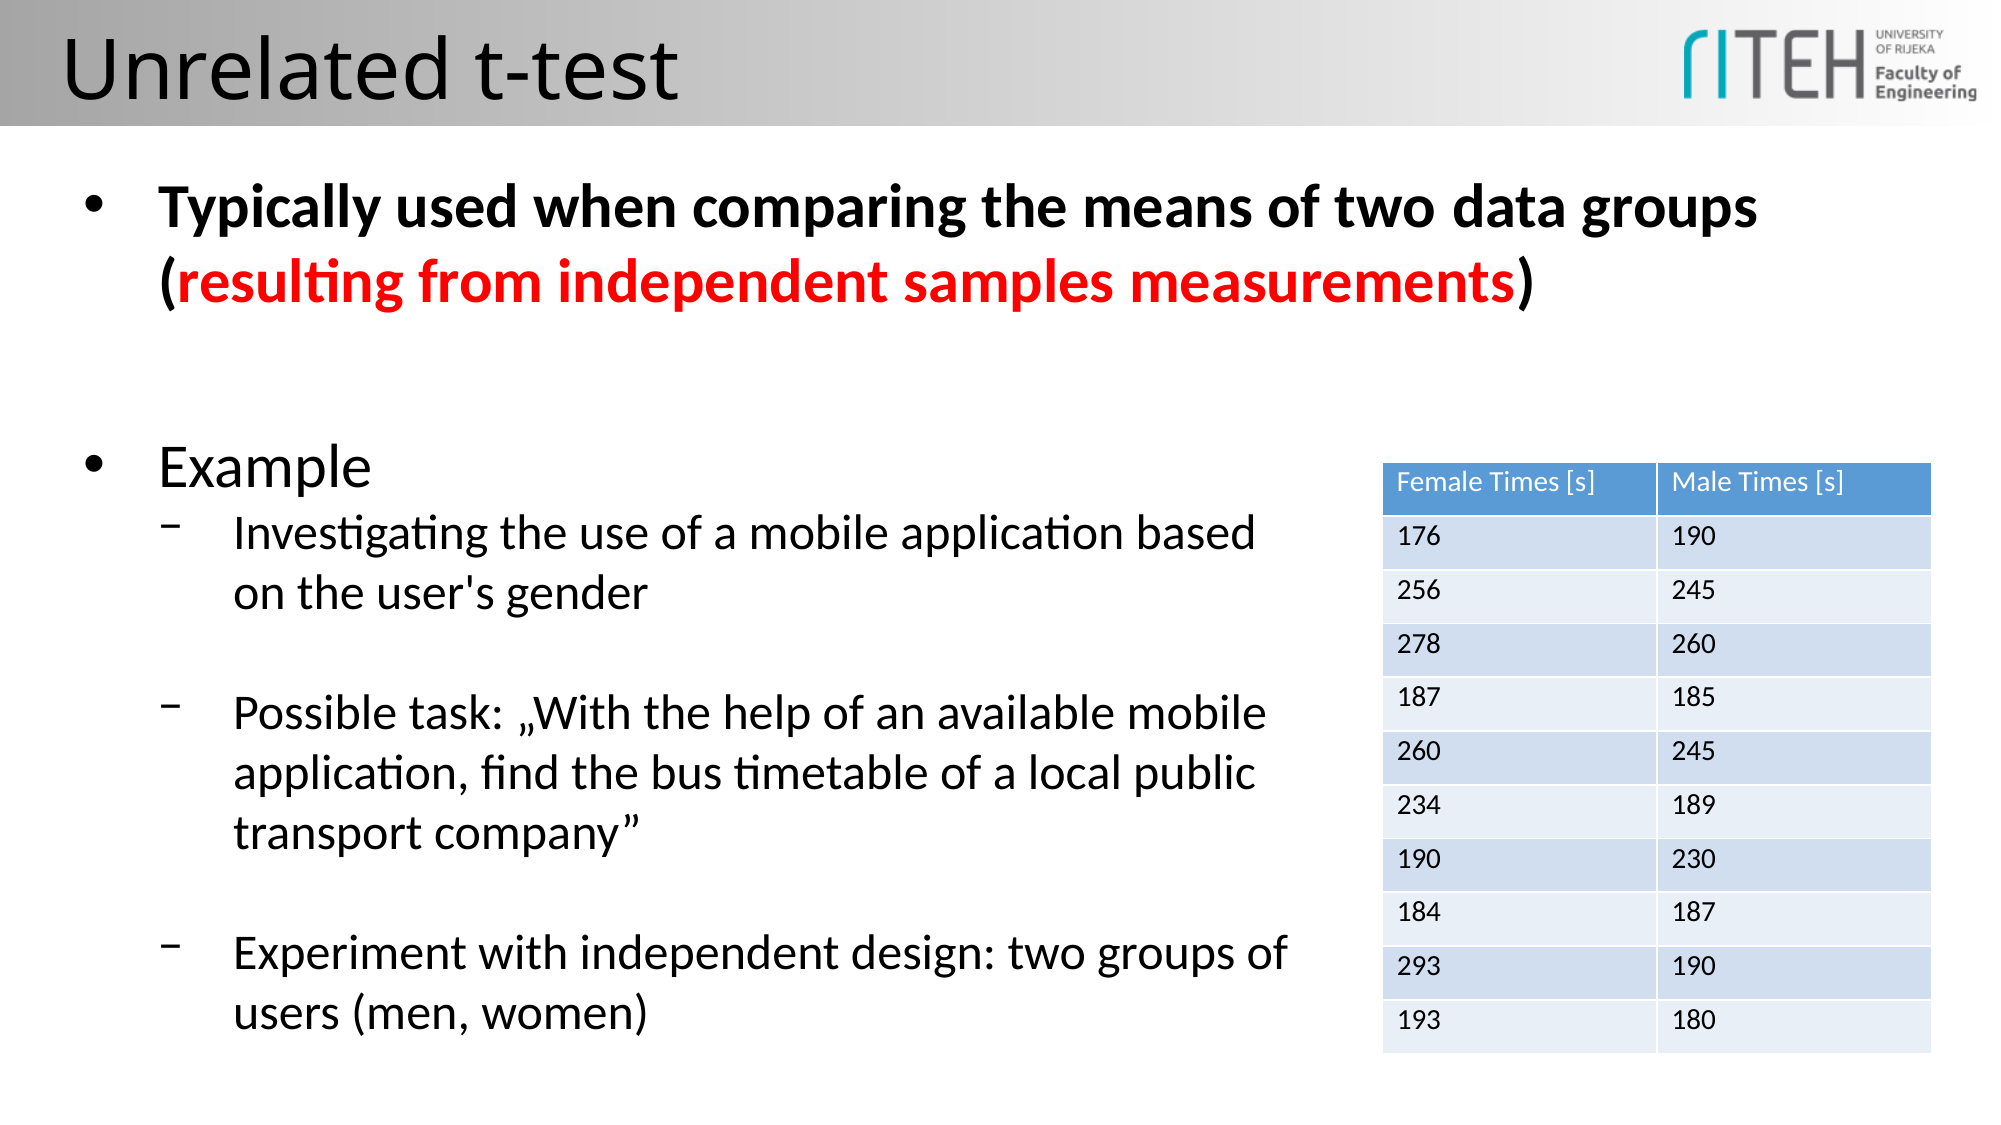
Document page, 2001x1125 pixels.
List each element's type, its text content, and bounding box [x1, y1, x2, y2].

table_cell 256 [1383, 571, 1656, 623]
table_cell 230 [1658, 839, 1931, 891]
table_cell 278 [1383, 624, 1656, 676]
table_cell 190 [1658, 947, 1931, 999]
table_header Female Times [s] [1383, 463, 1656, 515]
table_cell 187 [1658, 893, 1931, 945]
table_cell 189 [1658, 786, 1931, 838]
table_cell 293 [1383, 947, 1656, 999]
table_cell 260 [1383, 732, 1656, 784]
table_cell 185 [1658, 678, 1931, 730]
picture [1683, 20, 1977, 107]
table_cell 245 [1658, 732, 1931, 784]
table_cell 190 [1658, 517, 1931, 569]
table_cell 187 [1383, 678, 1656, 730]
table_cell 234 [1383, 786, 1656, 838]
text_box Example Investigating the use of a mobile application based on the user's gender Possible task: „With the help of an available mobile application, find the bus timetable of a local public transport company” Experiment with independent design: two groups of users (men, women) [68, 417, 1314, 1048]
table_cell 245 [1658, 571, 1931, 623]
text_box Typically used when comparing the means of two data groups (resulting from independent samples measurements) [68, 157, 1932, 323]
table_header Male Times [s] [1658, 463, 1931, 515]
table_cell 260 [1658, 624, 1931, 676]
text_box [0, 0, 2000, 127]
table_cell 176 [1383, 517, 1656, 569]
table_cell 193 [1383, 1001, 1656, 1053]
title Unrelated t-test [45, 20, 1601, 126]
table_cell 190 [1383, 839, 1656, 891]
table_cell 180 [1658, 1001, 1931, 1053]
table_cell 184 [1383, 893, 1656, 945]
